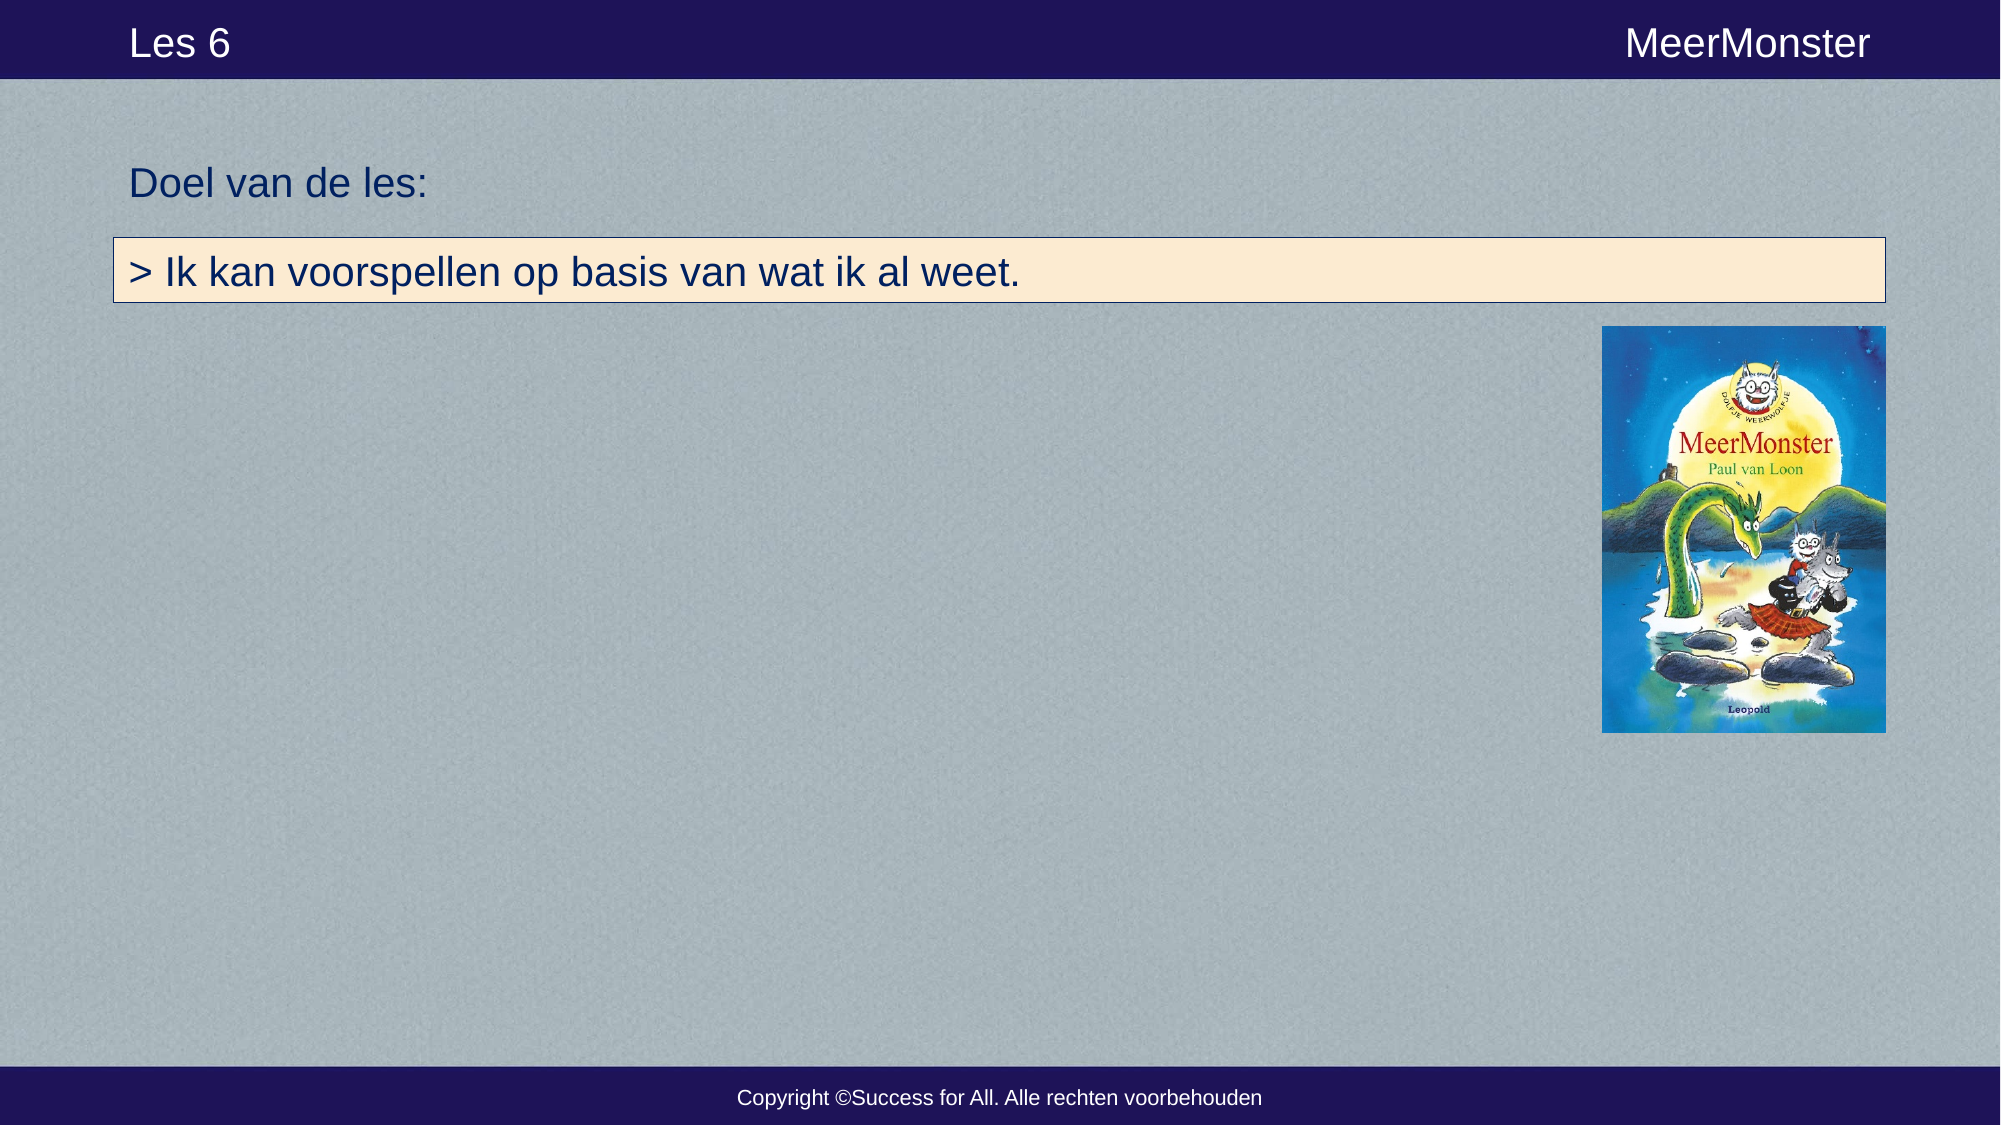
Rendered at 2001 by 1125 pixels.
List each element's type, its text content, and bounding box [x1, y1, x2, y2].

text_box Copyright ©Success for All. Alle rechten voorbehouden [0, 1076, 2000, 1125]
text_box > Ik kan voorspellen op basis van wat ik al weet. [113, 237, 1886, 303]
text_box Les 6 [114, 8, 354, 73]
text_box Doel van de les: [113, 148, 1635, 214]
text_box MeerMonster [999, 8, 1886, 73]
picture [0, 0, 2001, 1125]
